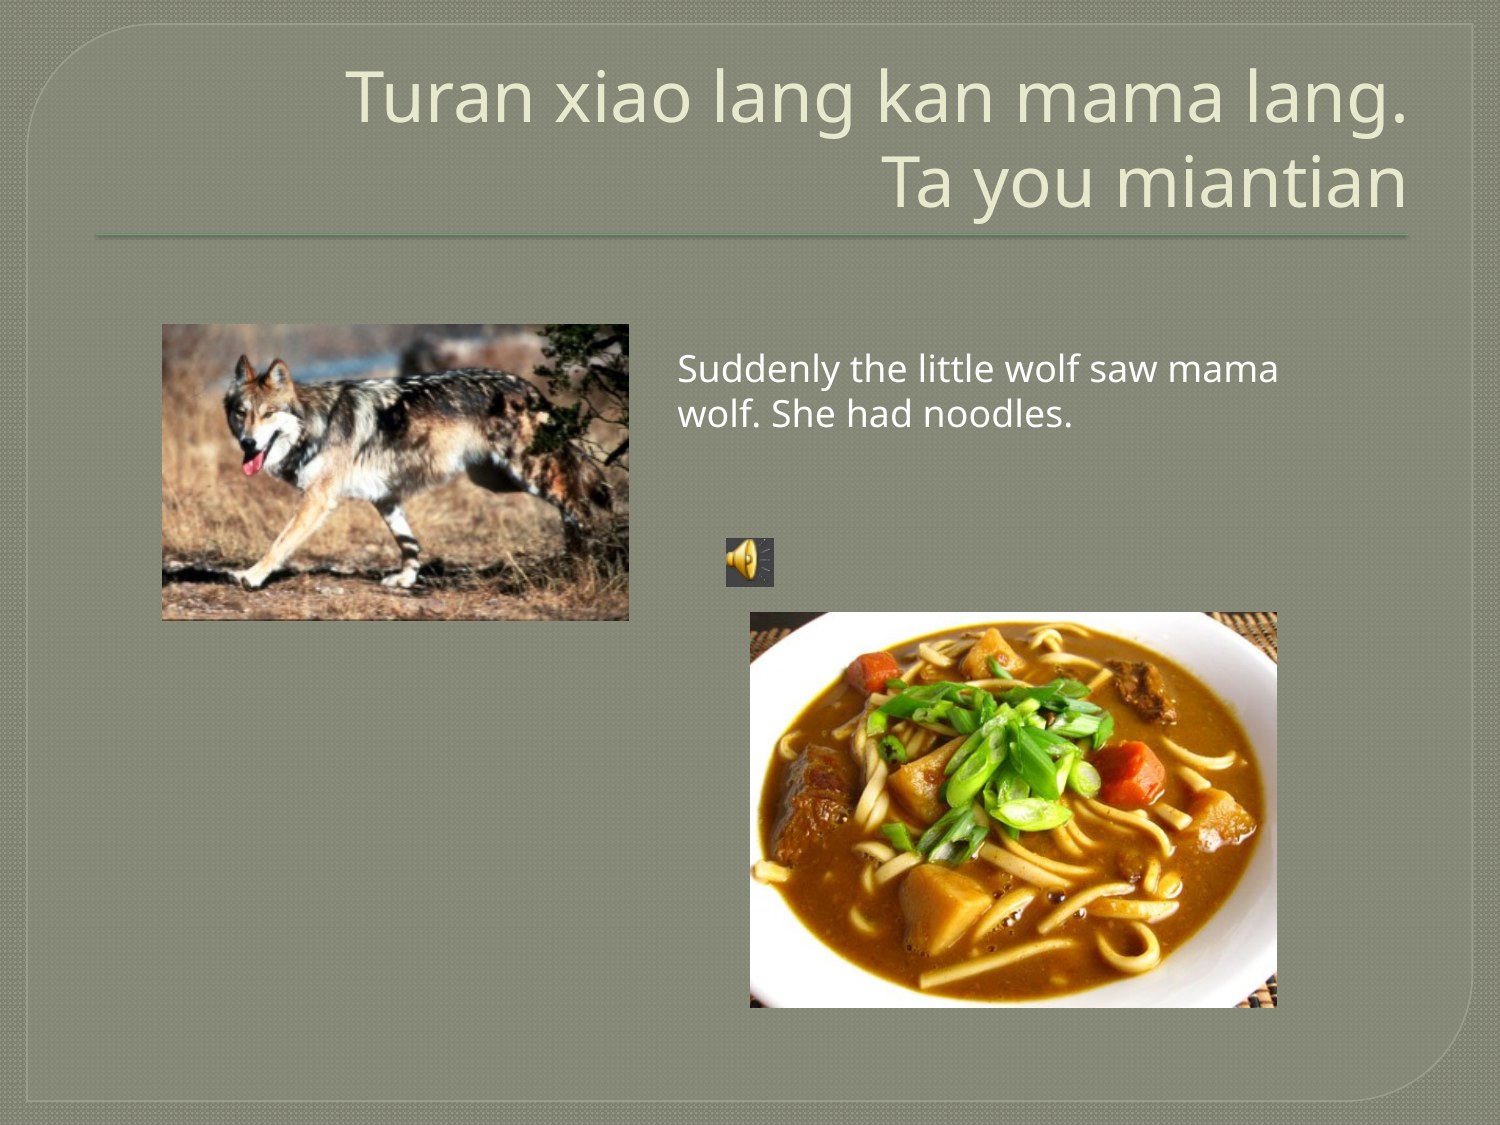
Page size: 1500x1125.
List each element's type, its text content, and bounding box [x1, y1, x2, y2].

text_box Suddenly the little wolf saw mama wolf. She had noodles. [662, 337, 1313, 443]
picture [724, 537, 776, 588]
picture [749, 612, 1277, 1008]
title Turan xiao lang kan mama lang. Ta you miantian [75, 41, 1425, 230]
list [162, 324, 629, 621]
